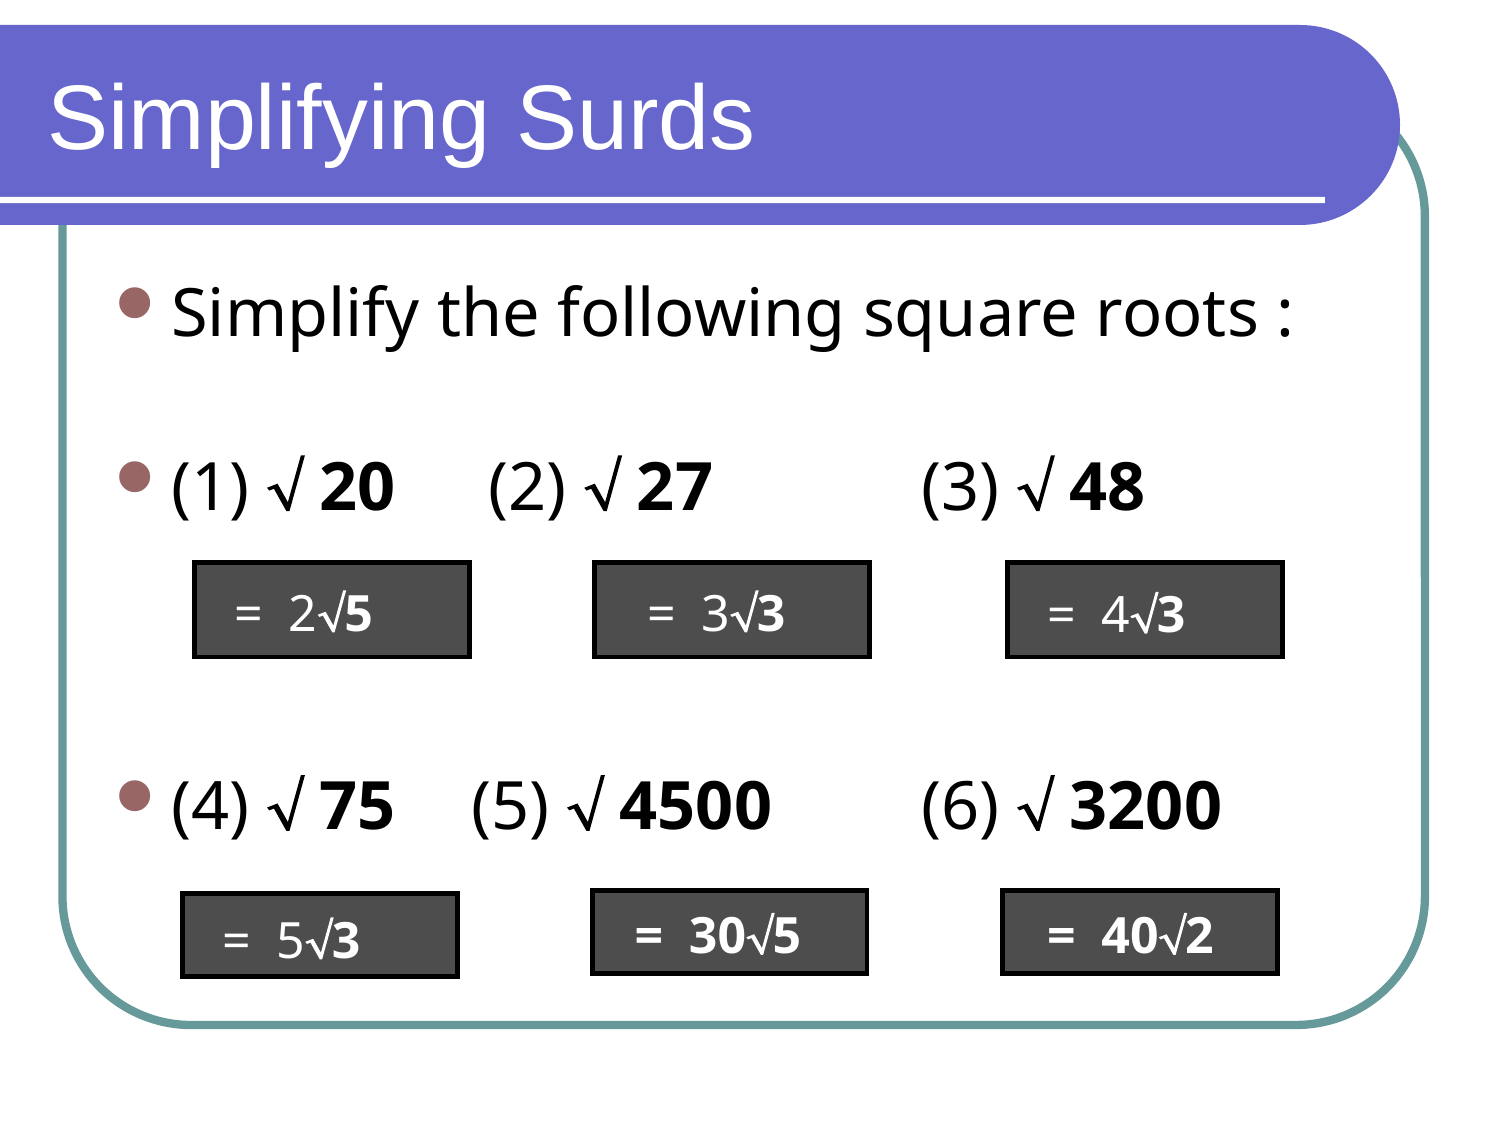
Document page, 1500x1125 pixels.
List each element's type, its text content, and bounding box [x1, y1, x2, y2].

text_box [594, 562, 870, 657]
text_box [592, 890, 868, 974]
text_box [1007, 562, 1283, 657]
title Simplifying Surds [31, 37, 1348, 188]
text_box = 305 [619, 896, 869, 972]
text_box [1002, 890, 1278, 974]
text_box [194, 562, 470, 657]
list Simplify the following square roots : (1)  20 (2)  27 (3)  48 (4)  75 (5)  4500 (6)  3200 [99, 262, 1401, 988]
text_box = 402 [1032, 896, 1270, 972]
text_box = 53 [207, 901, 395, 976]
text_box = 33 [632, 574, 820, 649]
text_box [1007, 875, 1283, 1001]
text_box = 43 [1032, 575, 1220, 651]
text_box = 25 [219, 574, 408, 649]
text_box [182, 893, 458, 977]
text_box [594, 888, 1500, 1013]
